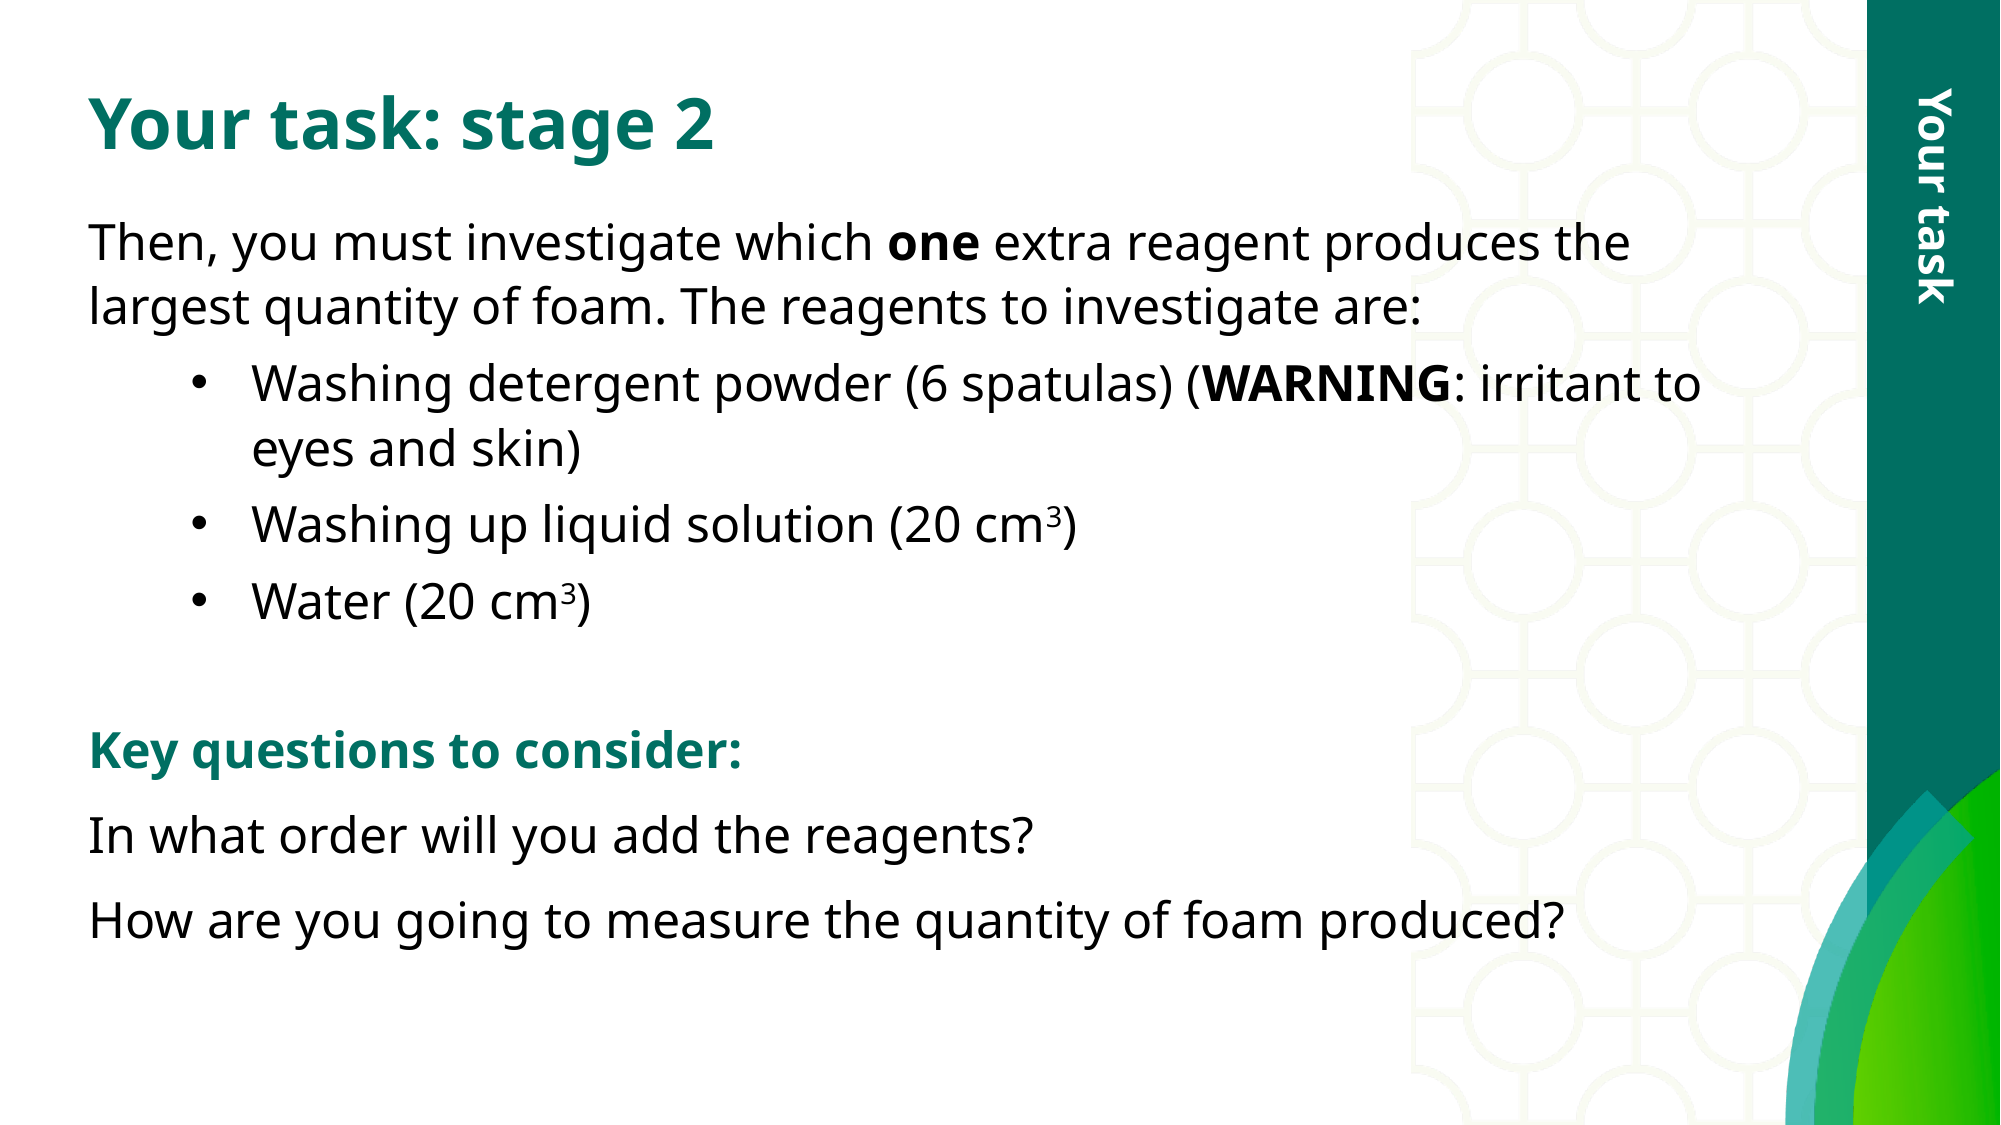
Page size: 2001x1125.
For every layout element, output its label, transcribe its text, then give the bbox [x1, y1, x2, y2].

text_box Your task [1867, 88, 2000, 768]
list Then, you must investigate which one extra reagent produces the largest quantity of foam. The reagents to investigate are: Washing detergent powder (6 spatulas) (WARNING: irritant to eyes and skin) Washing up liquid solution (20 cm3) Water (20 cm3) Key questions to consider: In what order will you add the reagents? How are you going to measure the quantity of foam produced? [88, 206, 1758, 1020]
title Your task: stage 2 [88, 88, 1743, 161]
picture [1411, 0, 2001, 1125]
